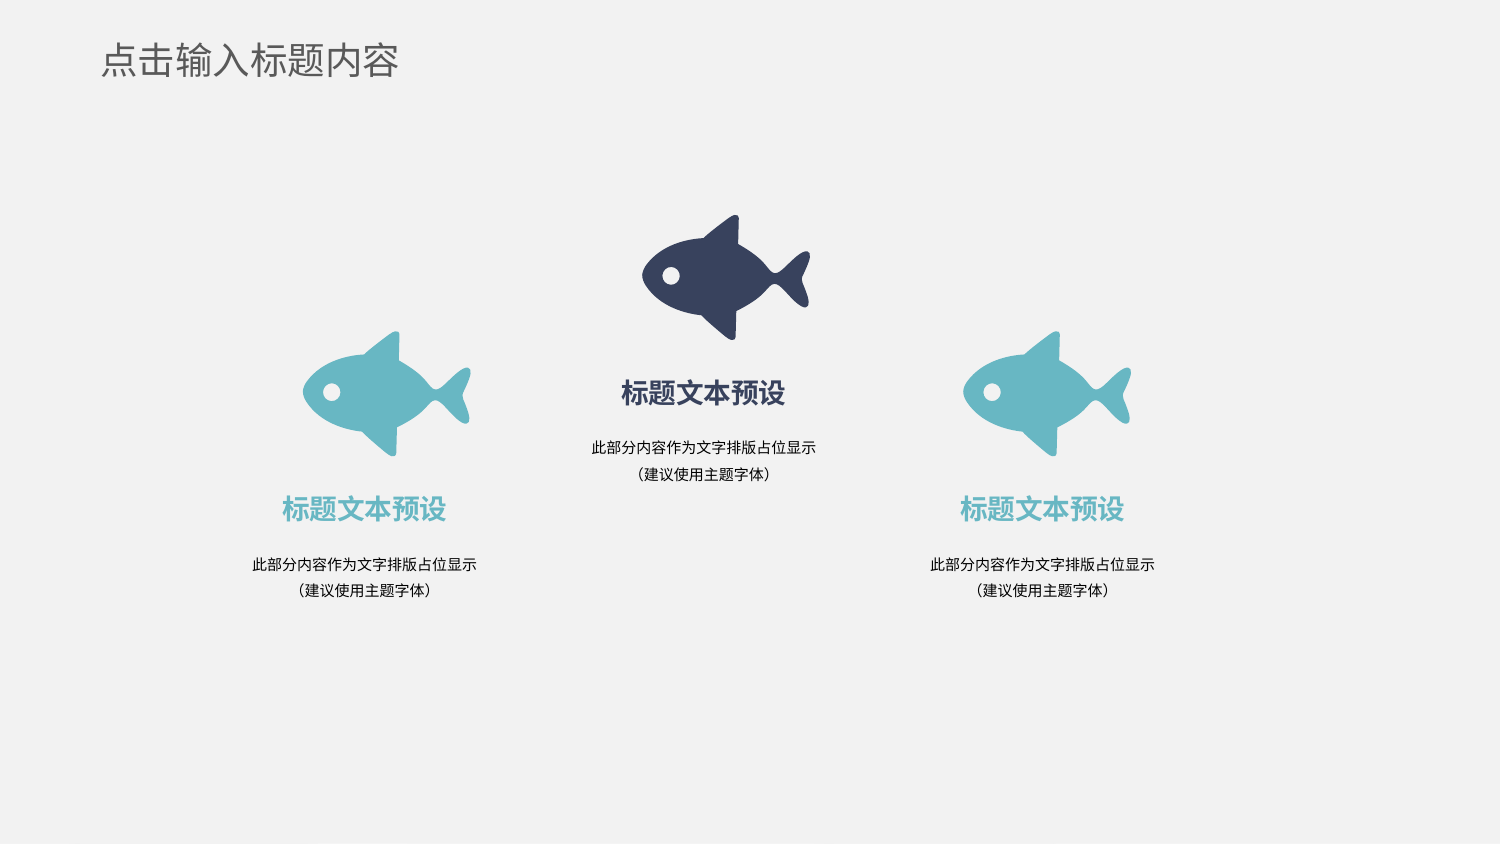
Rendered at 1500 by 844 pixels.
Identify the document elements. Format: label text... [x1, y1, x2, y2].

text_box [579, 201, 829, 486]
text_box 点击输入标题内容 [100, 28, 450, 91]
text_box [240, 319, 490, 603]
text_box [918, 319, 1168, 603]
